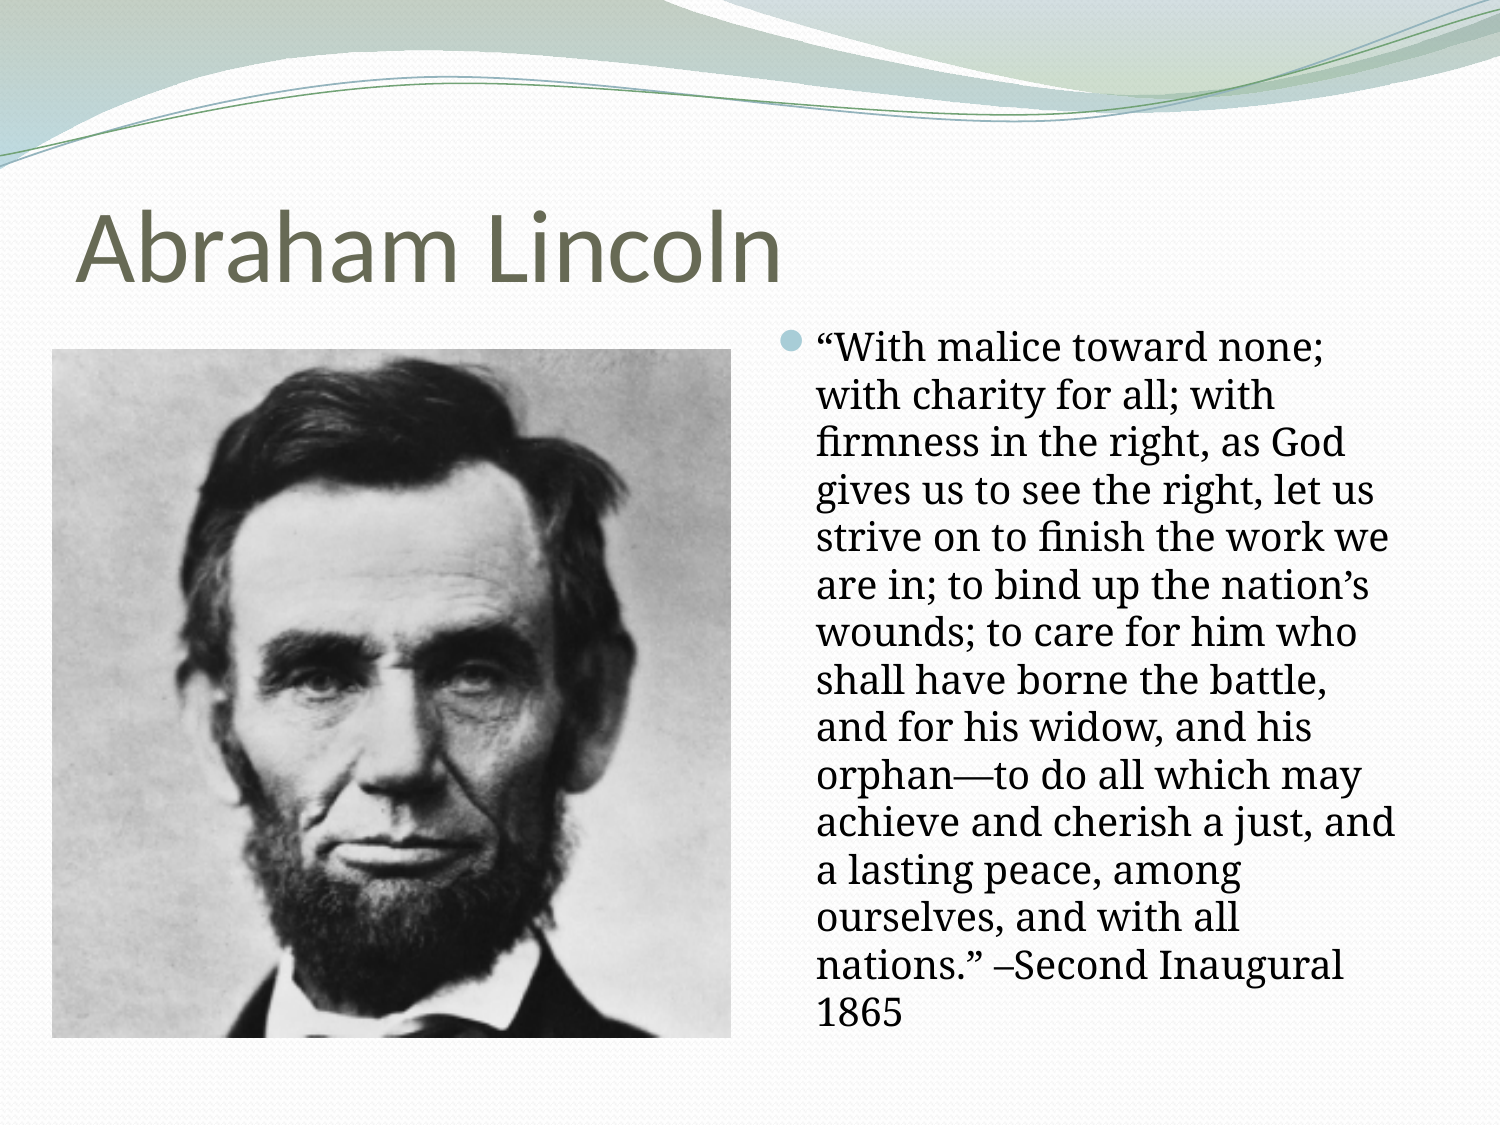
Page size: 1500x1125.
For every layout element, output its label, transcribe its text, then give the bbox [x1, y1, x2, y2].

list “With malice toward none; with charity for all; with firmness in the right, as God gives us to see the right, let us strive on to finish the work we are in; to bind up the nation’s wounds; to care for him who shall have borne the battle, and for his widow, and his orphan—to do all which may achieve and cherish a just, and a lasting peace, among ourselves, and with all nations.” –Second Inaugural 1865 [762, 314, 1425, 1043]
title Abraham Lincoln [75, 115, 1425, 303]
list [52, 349, 731, 1038]
